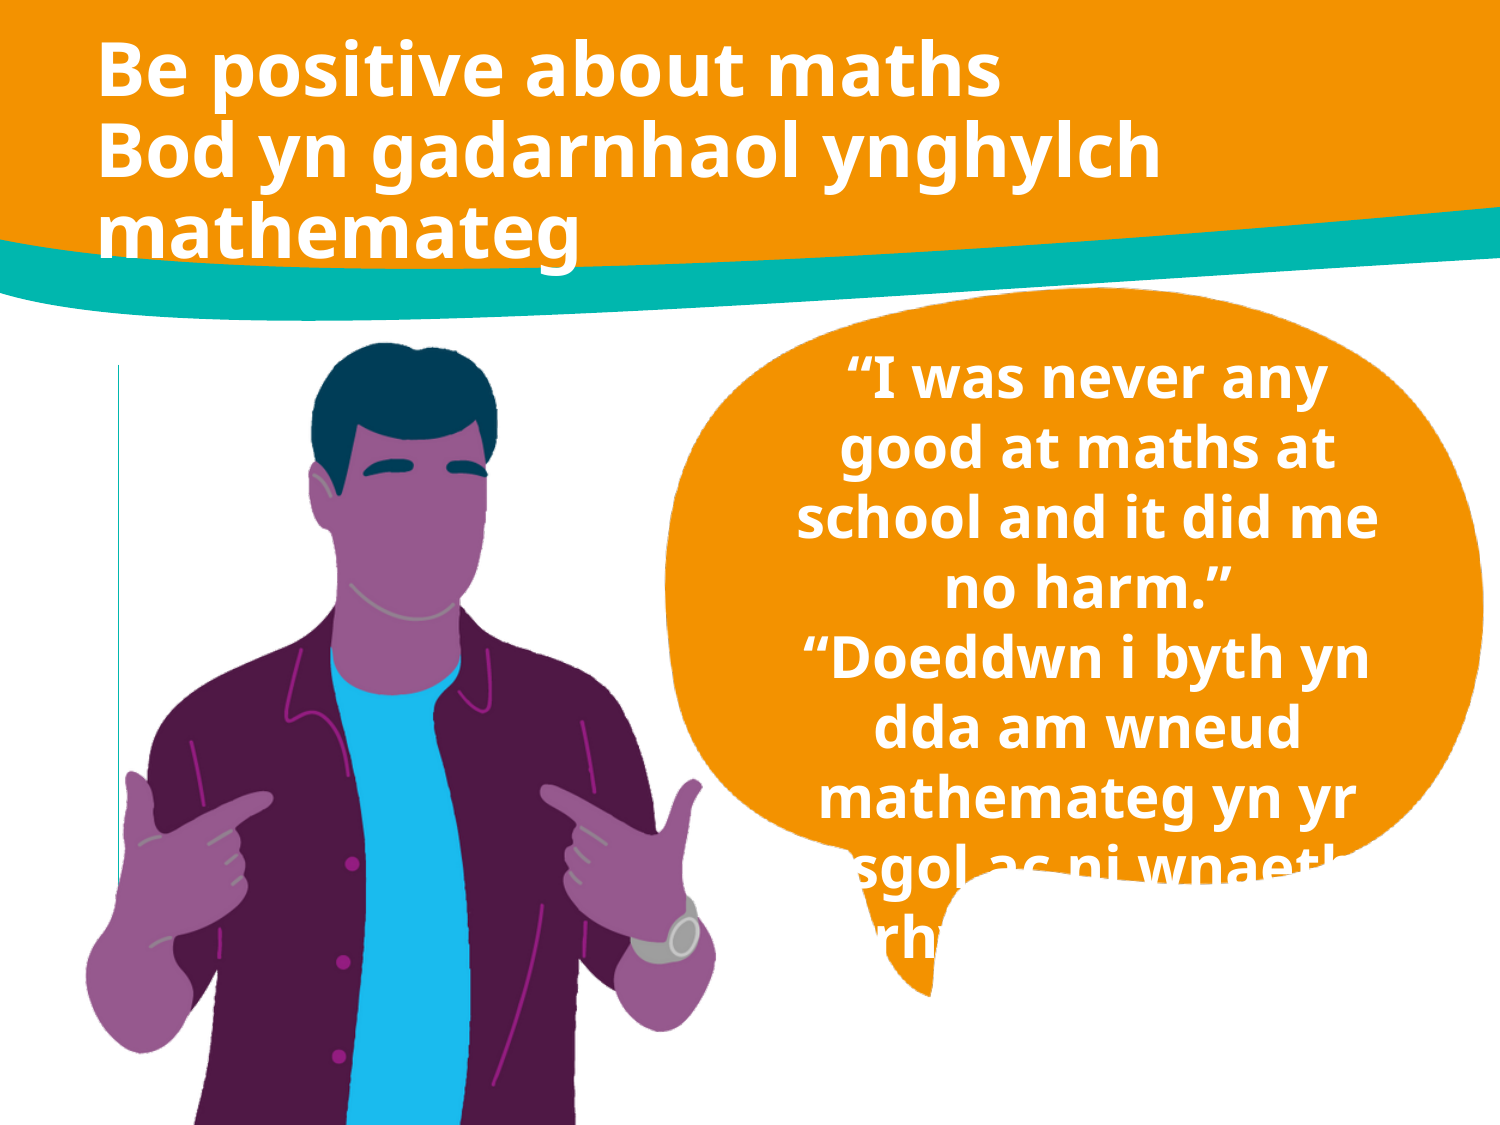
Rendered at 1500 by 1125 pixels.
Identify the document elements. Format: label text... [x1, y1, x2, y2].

picture [0, 262, 1500, 1125]
list Be positive about maths Bod yn gadarnhaol ynghylch mathemateg [80, 24, 1463, 215]
